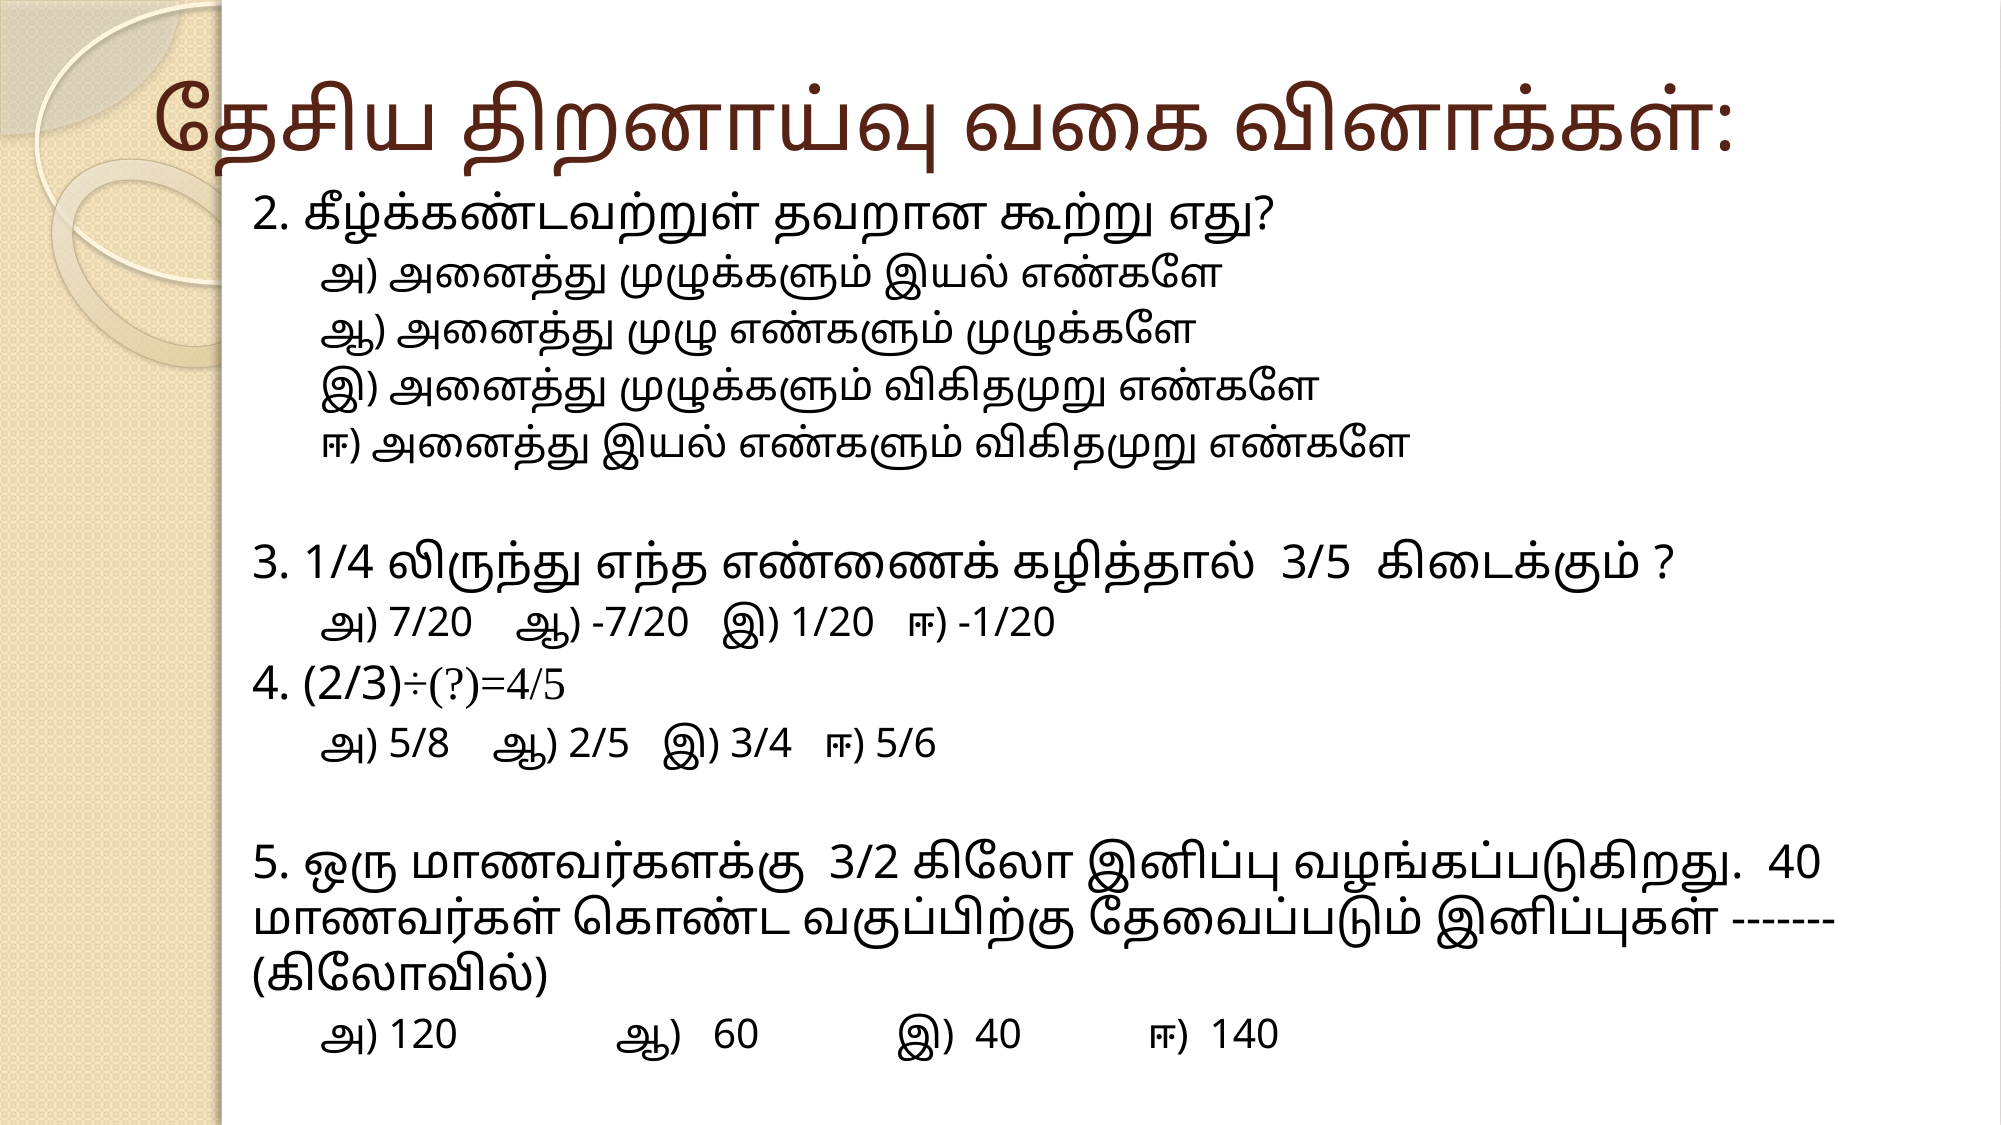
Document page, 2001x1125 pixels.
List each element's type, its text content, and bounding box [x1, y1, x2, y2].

list 2. கீழ்க்கண்டவற்றுள் தவறான கூற்று எது? அ) அனைத்து முழுக்களும் இயல் எண்களே ஆ) அனைத்து முழு எண்களும் முழுக்களே இ) அனைத்து முழுக்களும் விகிதமுறு எண்களே ஈ) அனைத்து இயல் எண்களும் விகிதமுறு எண்களே 3. 1/4 லிருந்து எந்த எண்ணைக் கழித்தால் 3/5 கிடைக்கும் ? அ) 7/20 ஆ) -7/20 இ) 1/20 ஈ) -1/20 4. (2/3)÷(?)=4/5 அ) 5/8 ஆ) 2/5 இ) 3/4 ஈ) 5/6 5. ஒரு மாணவர்களக்கு 3/2 கிலோ இனிப்பு வழங்கப்படுகிறது. 40 மாணவர்கள் கொண்ட வகுப்பிற்கு தேவைப்படும் இனிப்புகள் -------(கிலோவில்) அ) 120 ஆ) 60 இ) 40 ஈ) 140 [237, 174, 1950, 1075]
title தேசிய திறனாய்வு வகை வினாக்கள்: [137, 59, 1863, 175]
